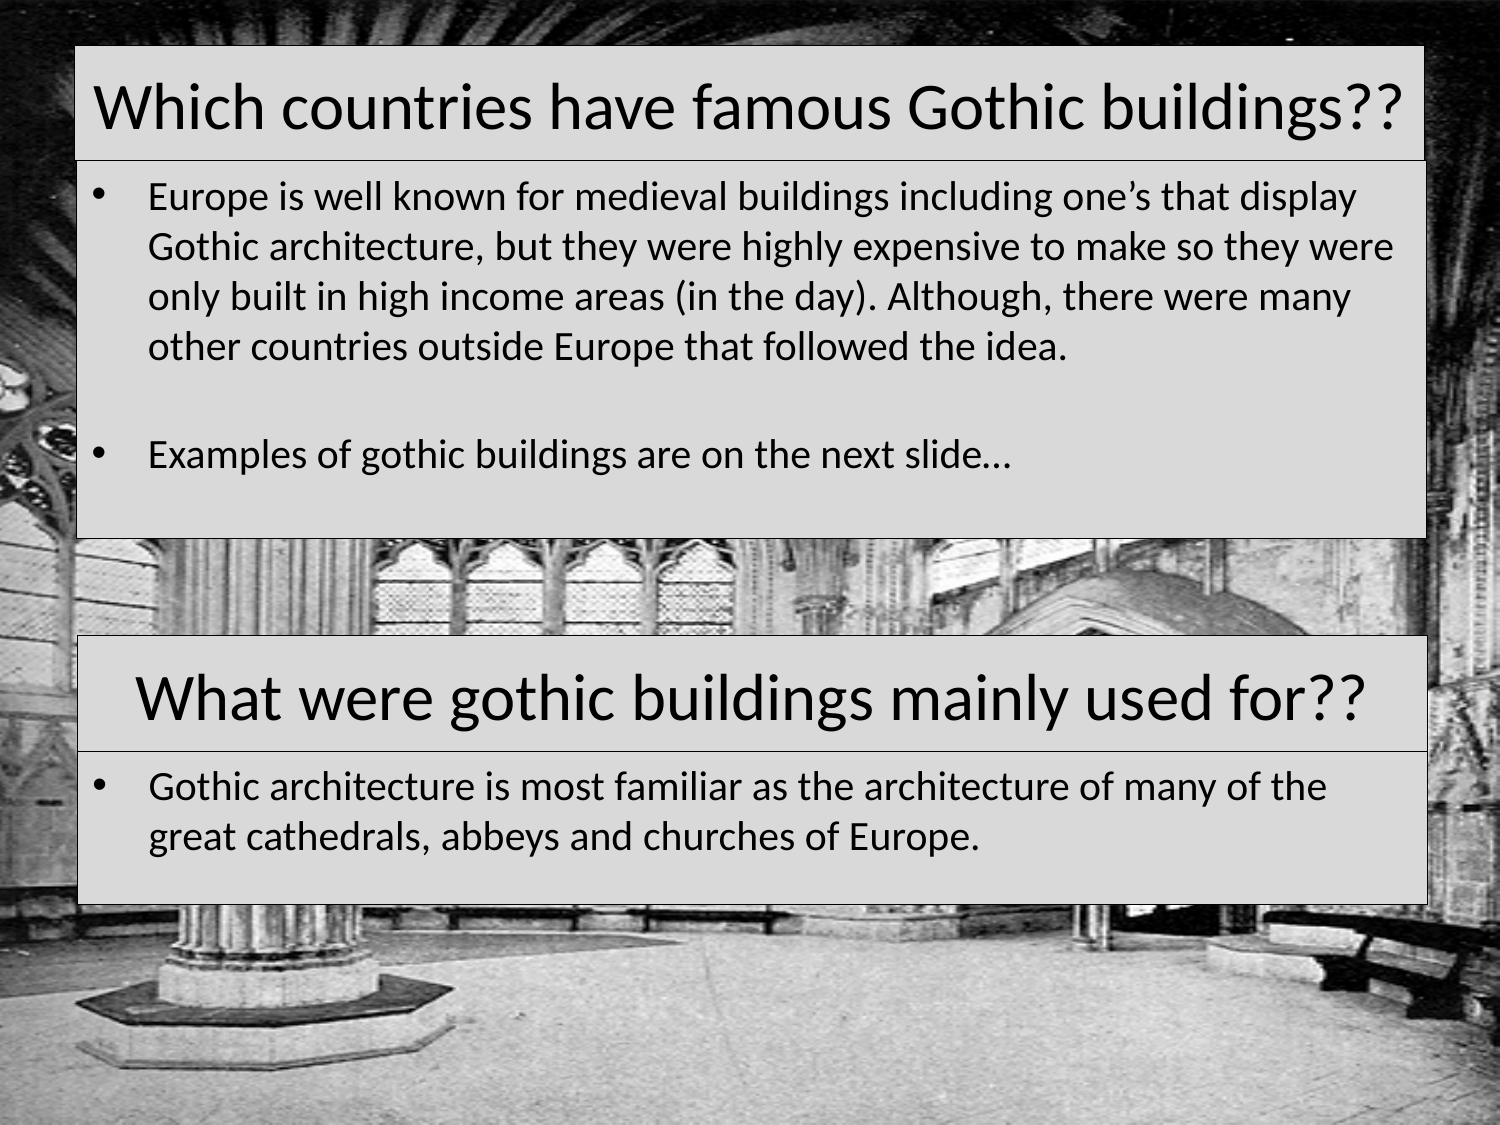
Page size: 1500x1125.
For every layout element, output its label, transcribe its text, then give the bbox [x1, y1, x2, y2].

text_box Europe is well known for medieval buildings including one’s that display Gothic architecture, but they were highly expensive to make so they were only built in high income areas (in the day). Although, there were many other countries outside Europe that followed the idea. Examples of gothic buildings are on the next slide… [76, 160, 1427, 539]
text_box Which countries have famous Gothic buildings?? [74, 45, 1425, 161]
picture [0, 0, 1500, 1125]
text_box Gothic architecture is most familiar as the architecture of many of the great cathedrals, abbeys and churches of Europe. [77, 751, 1428, 905]
text_box What were gothic buildings mainly used for?? [77, 635, 1428, 751]
